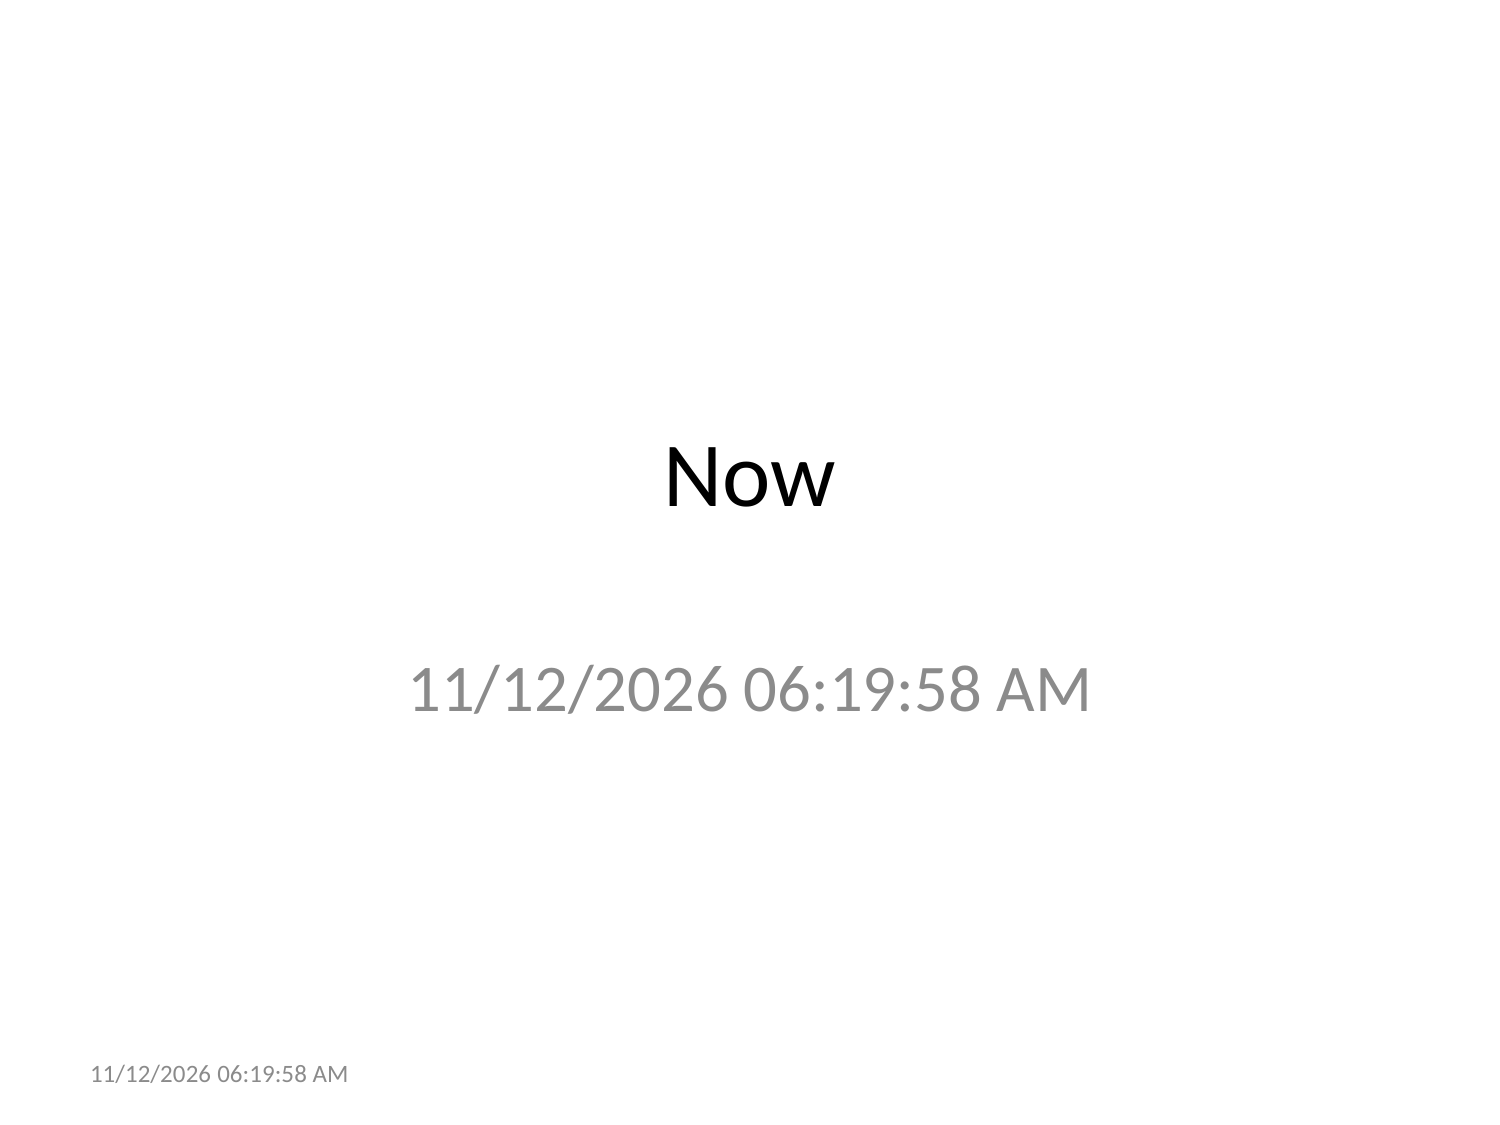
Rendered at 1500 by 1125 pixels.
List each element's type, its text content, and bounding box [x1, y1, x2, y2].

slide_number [75, 1042, 425, 1103]
title Now [112, 349, 1388, 591]
subtitle 2011-12-19 10:20:04 AM [225, 637, 1275, 925]
